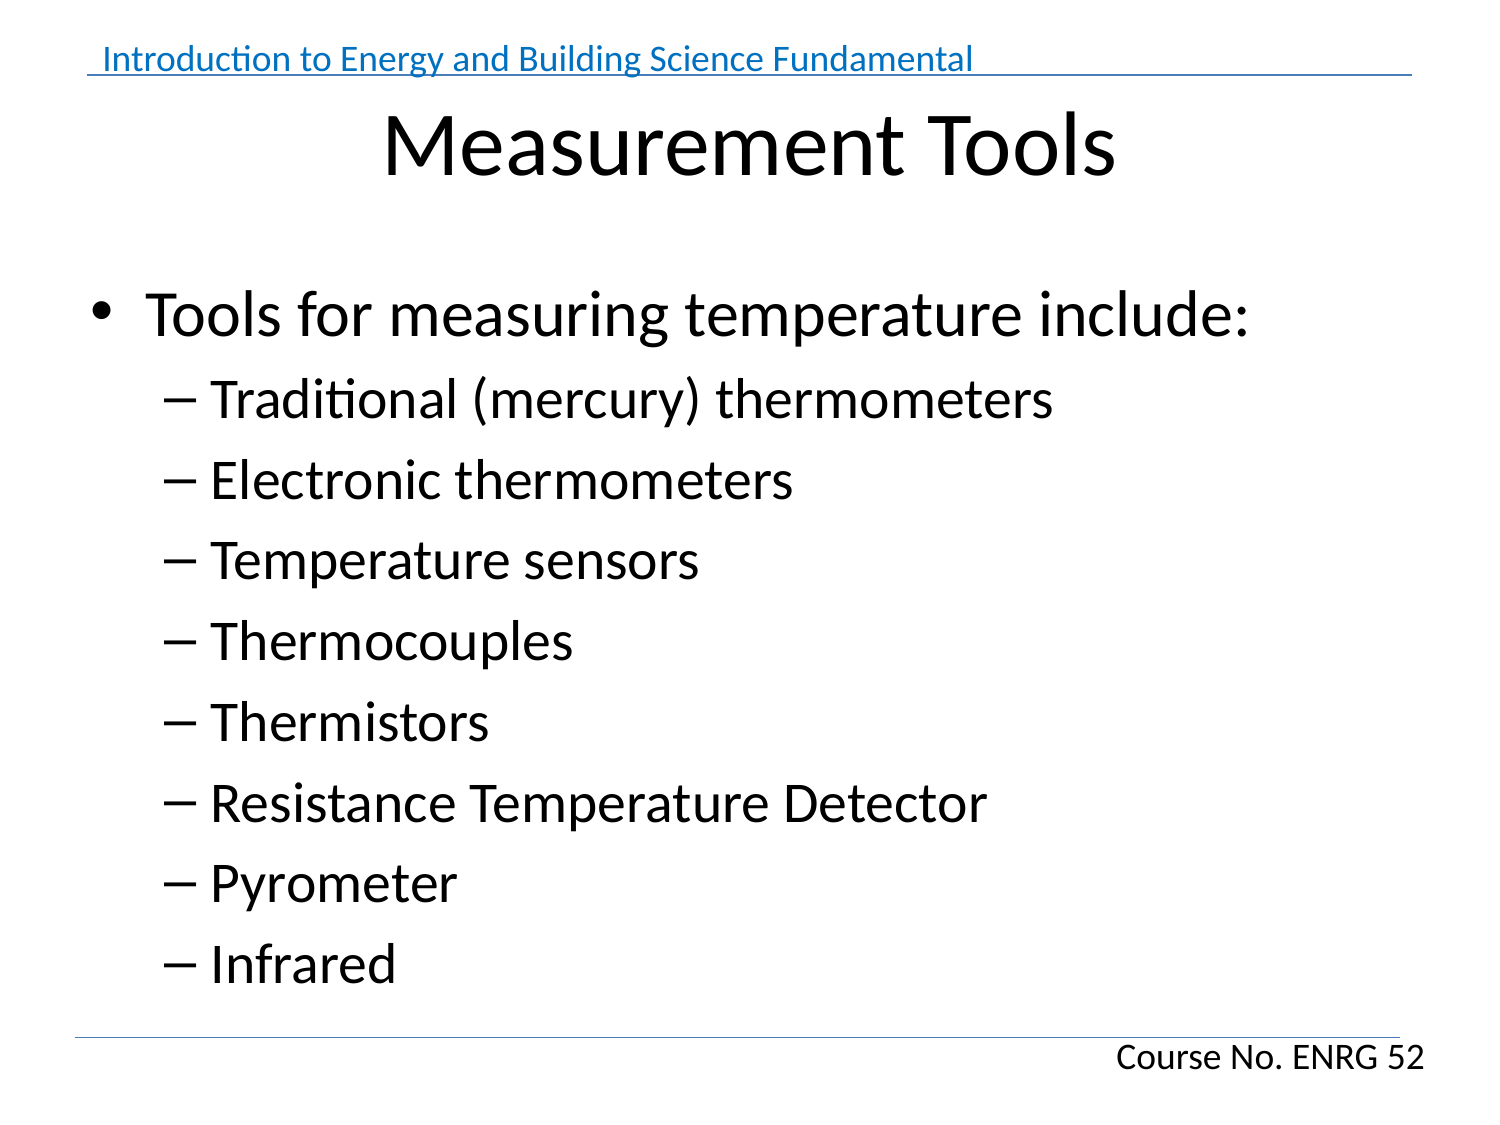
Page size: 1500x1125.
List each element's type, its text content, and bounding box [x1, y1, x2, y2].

title Measurement Tools [75, 45, 1425, 233]
list Tools for measuring temperature include: Traditional (mercury) thermometers Electronic thermometers Temperature sensors Thermocouples Thermistors Resistance Temperature Detector Pyrometer Infrared [75, 262, 1425, 1005]
